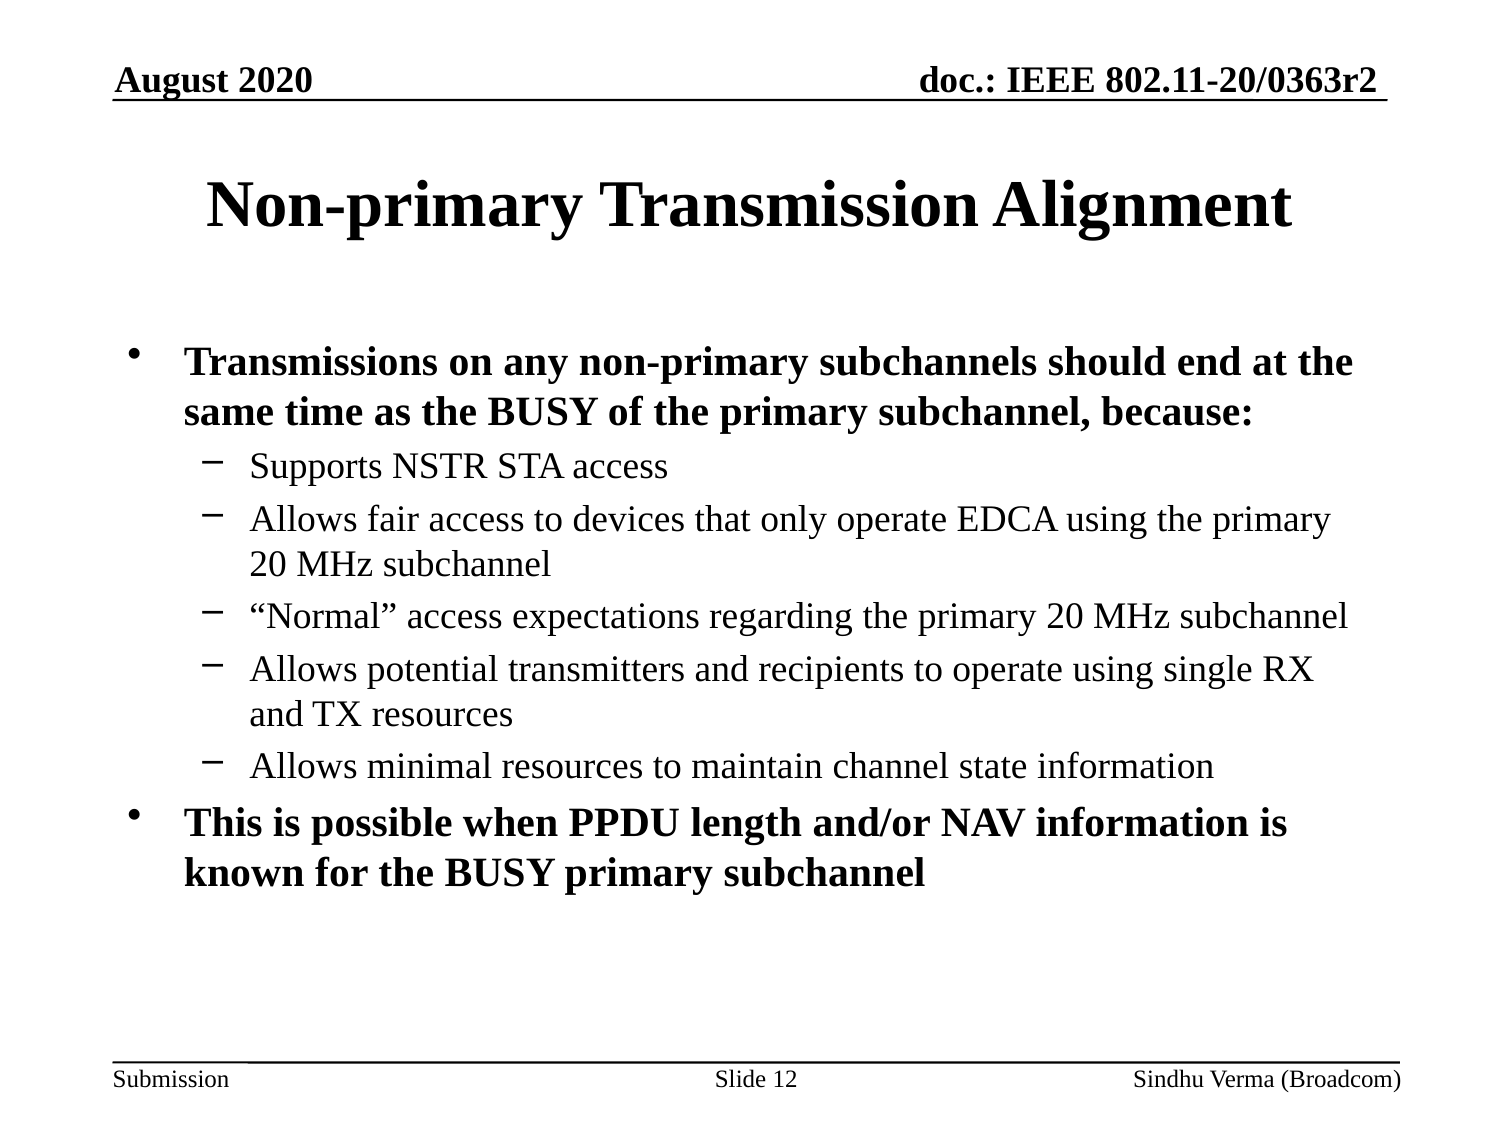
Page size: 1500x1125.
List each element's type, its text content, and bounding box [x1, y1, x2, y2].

title Non-primary Transmission Alignment [112, 112, 1388, 288]
footer Sindhu Verma (Broadcom) [1129, 1061, 1402, 1093]
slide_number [114, 54, 316, 101]
slide_number Slide 12 [712, 1061, 800, 1093]
list Transmissions on any non-primary subchannels should end at the same time as the BUSY of the primary subchannel, because: Supports NSTR STA access Allows fair access to devices that only operate EDCA using the primary 20 MHz subchannel “Normal” access expectations regarding the primary 20 MHz subchannel Allows potential transmitters and recipients to operate using single RX and TX resources Allows minimal resources to maintain channel state information This is possible when PPDU length and/or NAV information is known for the BUSY primary subchannel [112, 326, 1388, 1002]
